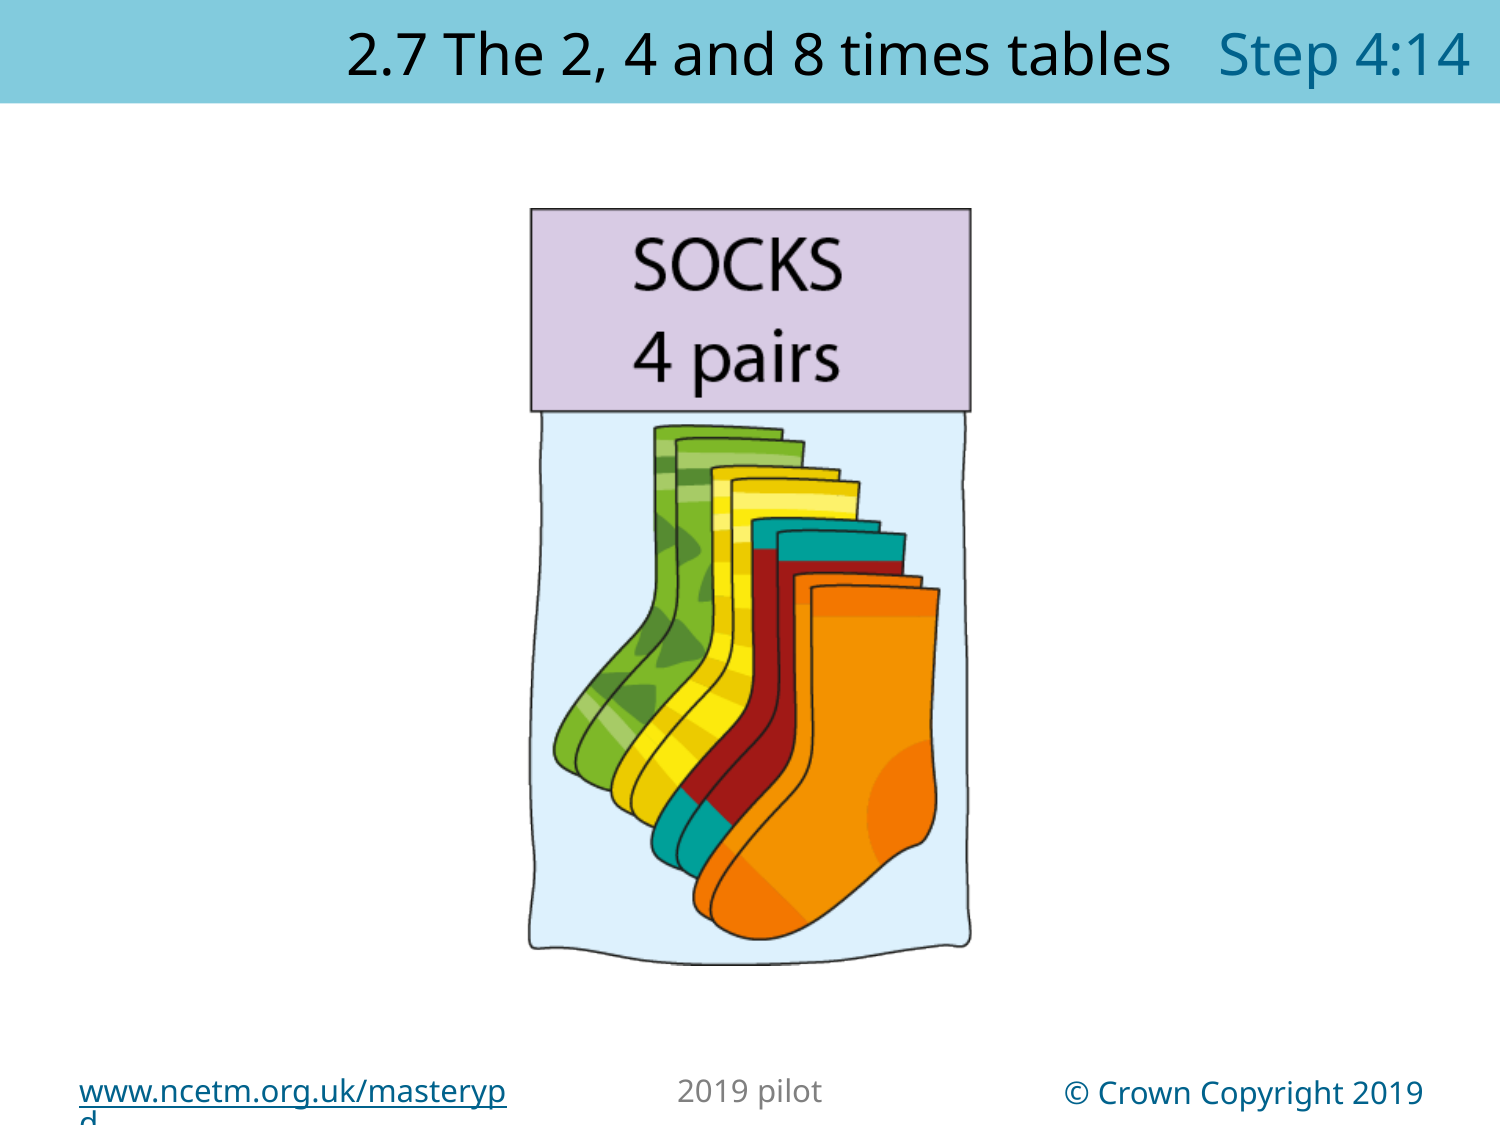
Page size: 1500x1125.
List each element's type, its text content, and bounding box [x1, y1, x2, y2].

picture [104, 207, 1396, 966]
list 2.7 The 2, 4 and 8 times tables Step 4:14 [0, 0, 1500, 104]
